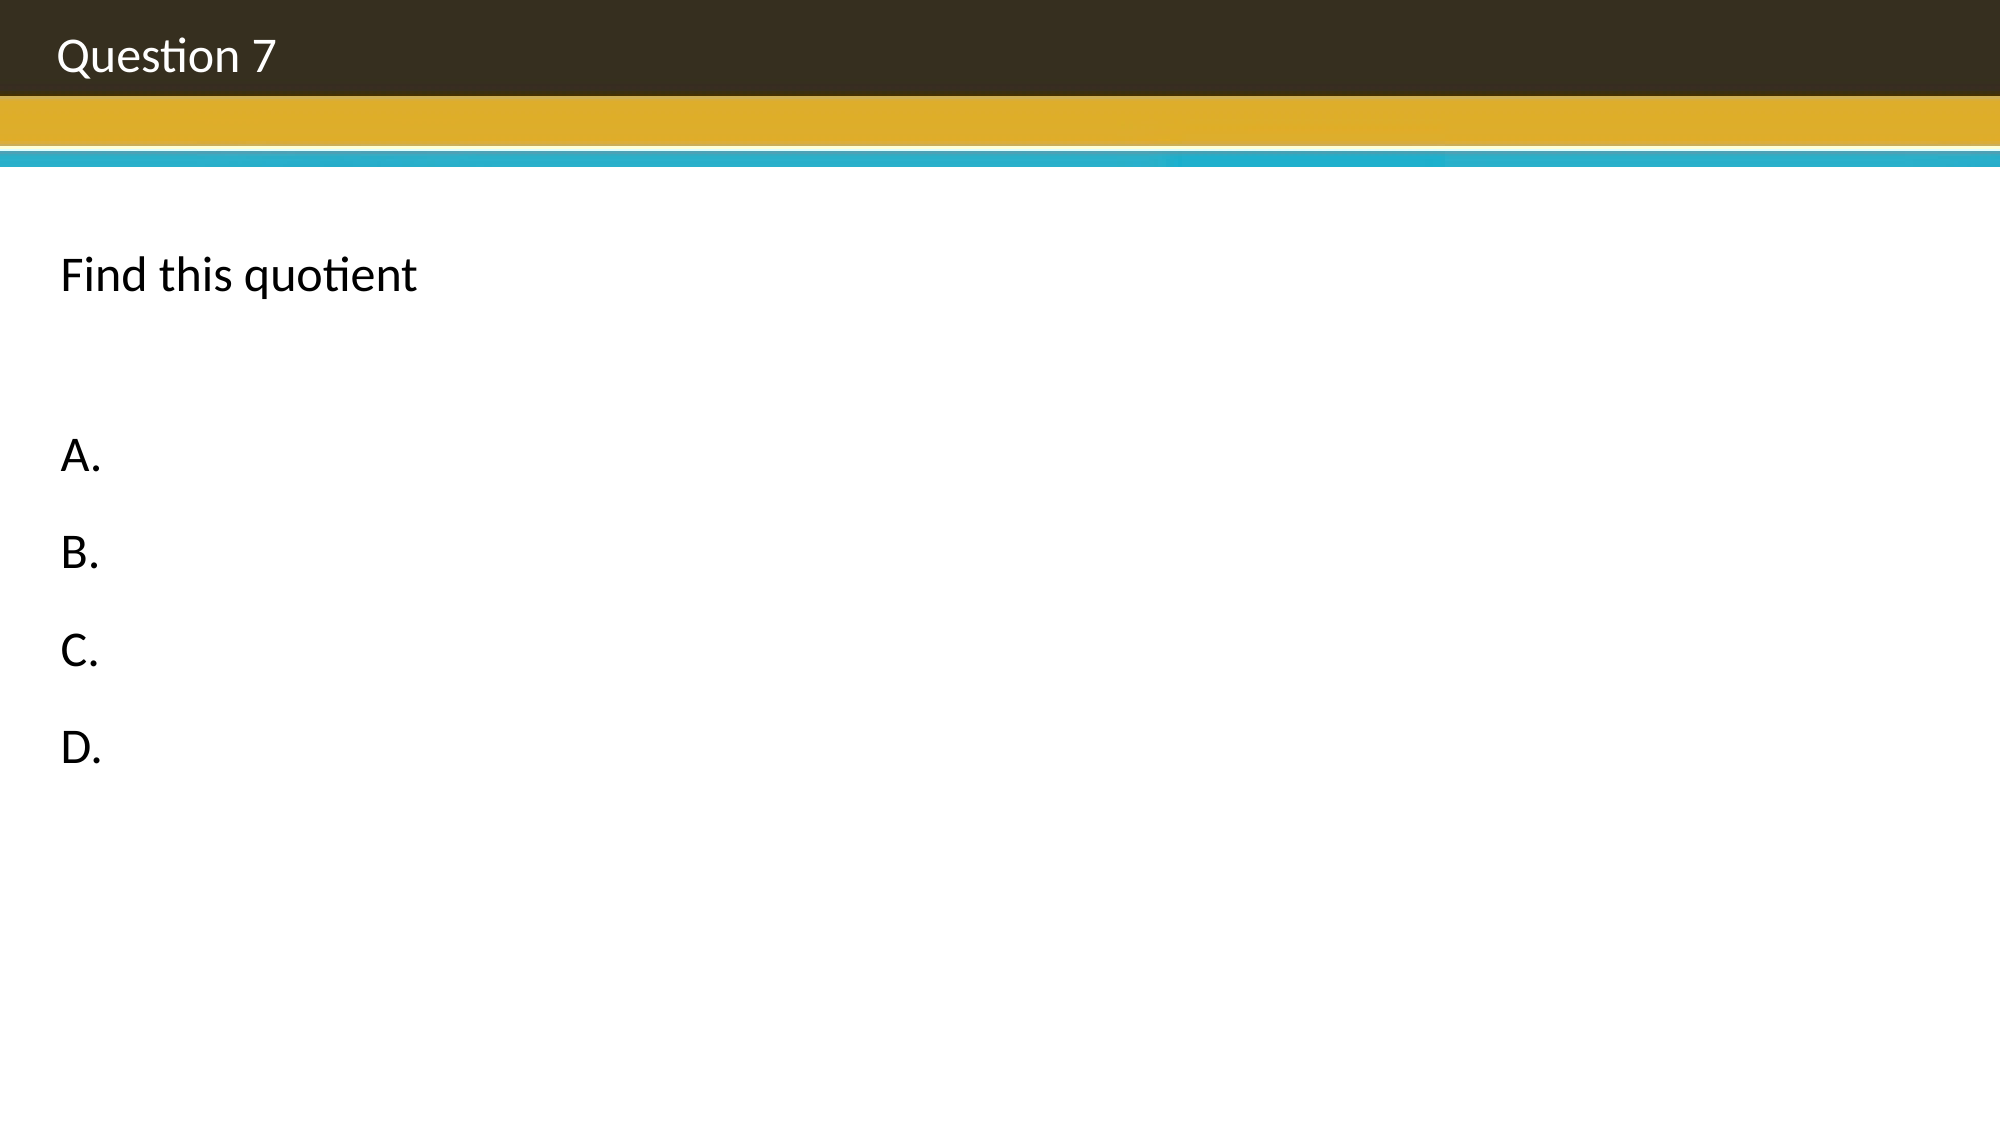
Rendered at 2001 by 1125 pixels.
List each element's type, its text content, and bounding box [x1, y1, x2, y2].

picture [0, 0, 2000, 167]
text_box Question 7 [41, 14, 293, 90]
